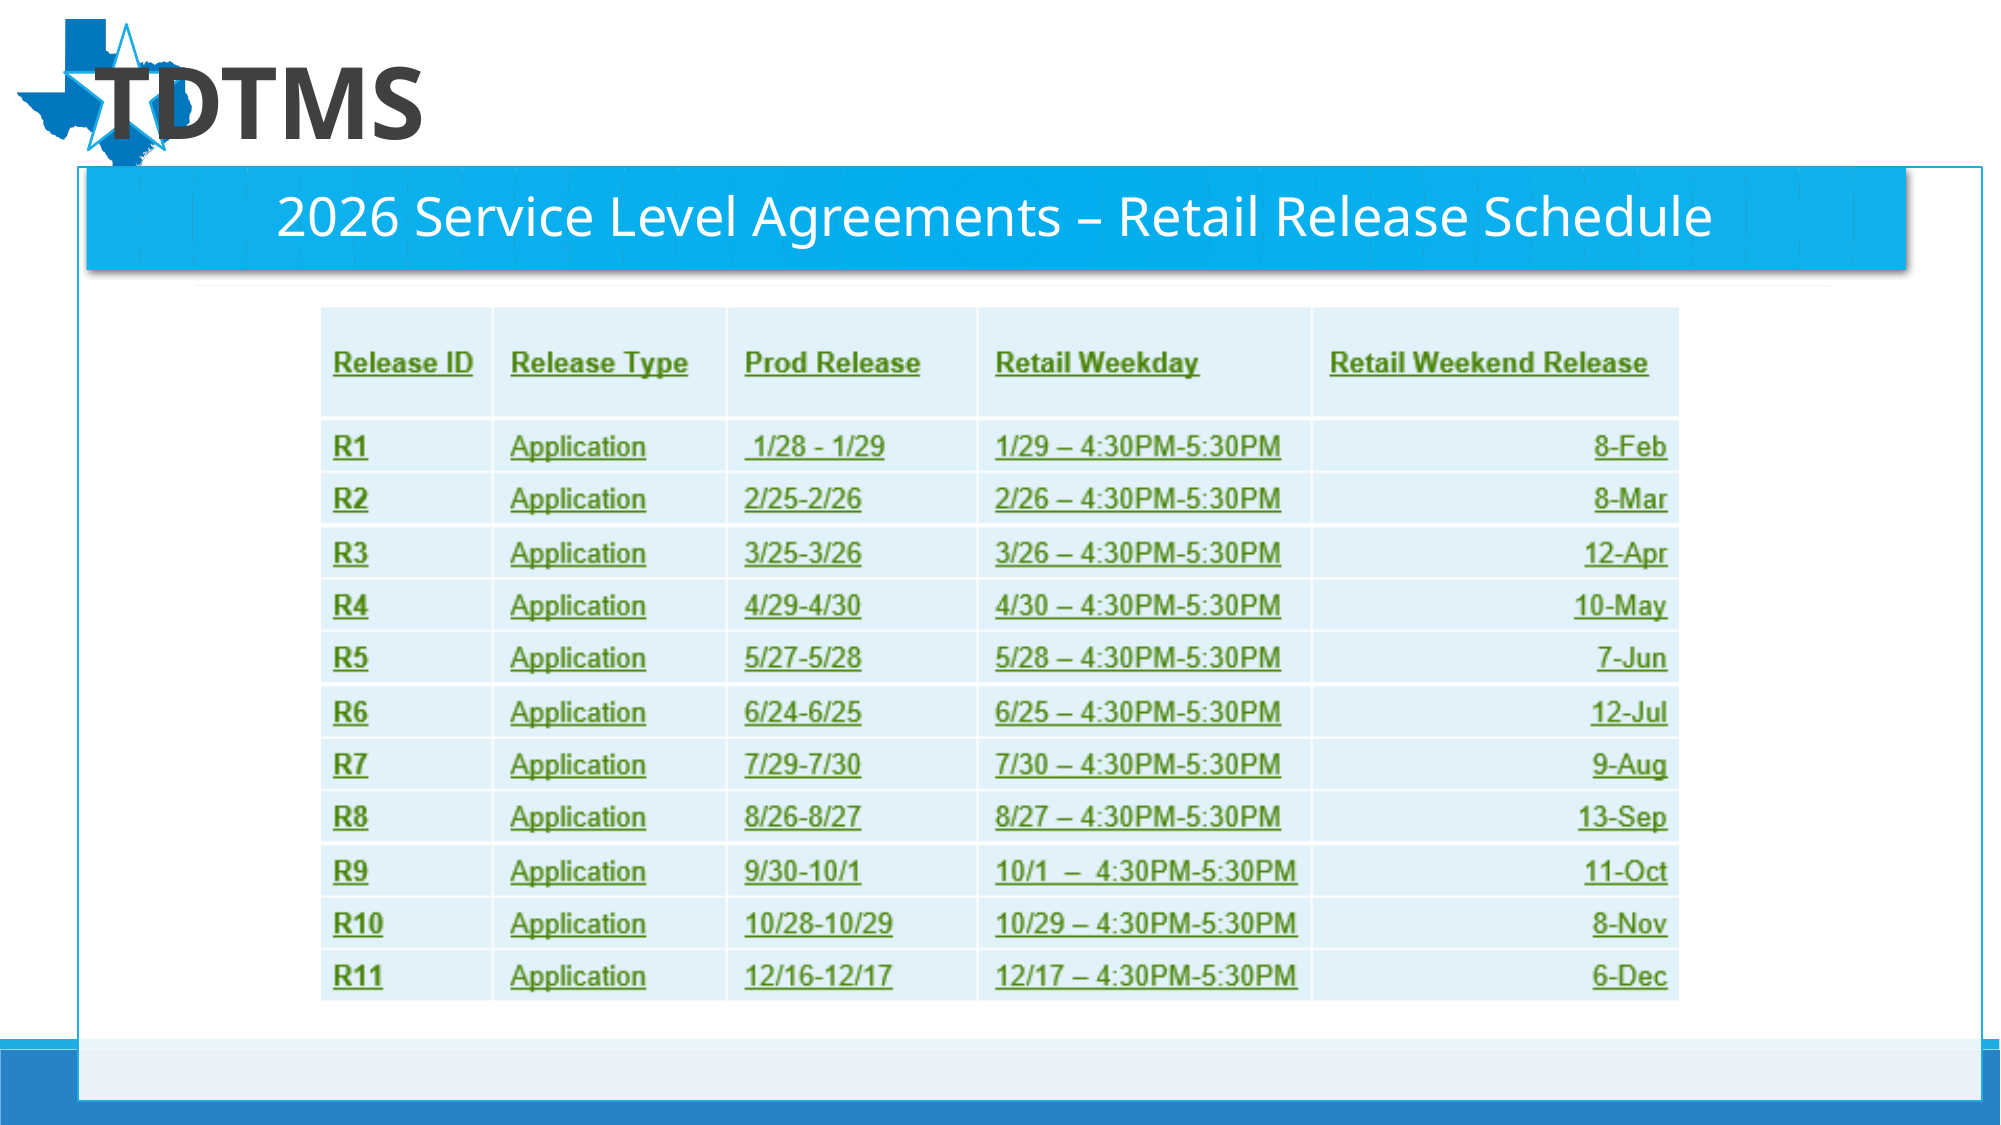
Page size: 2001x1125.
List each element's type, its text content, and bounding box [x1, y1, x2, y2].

title TDTMS [199, 24, 1802, 163]
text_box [77, 166, 1983, 1106]
picture [320, 306, 1679, 1005]
picture [16, 19, 192, 188]
